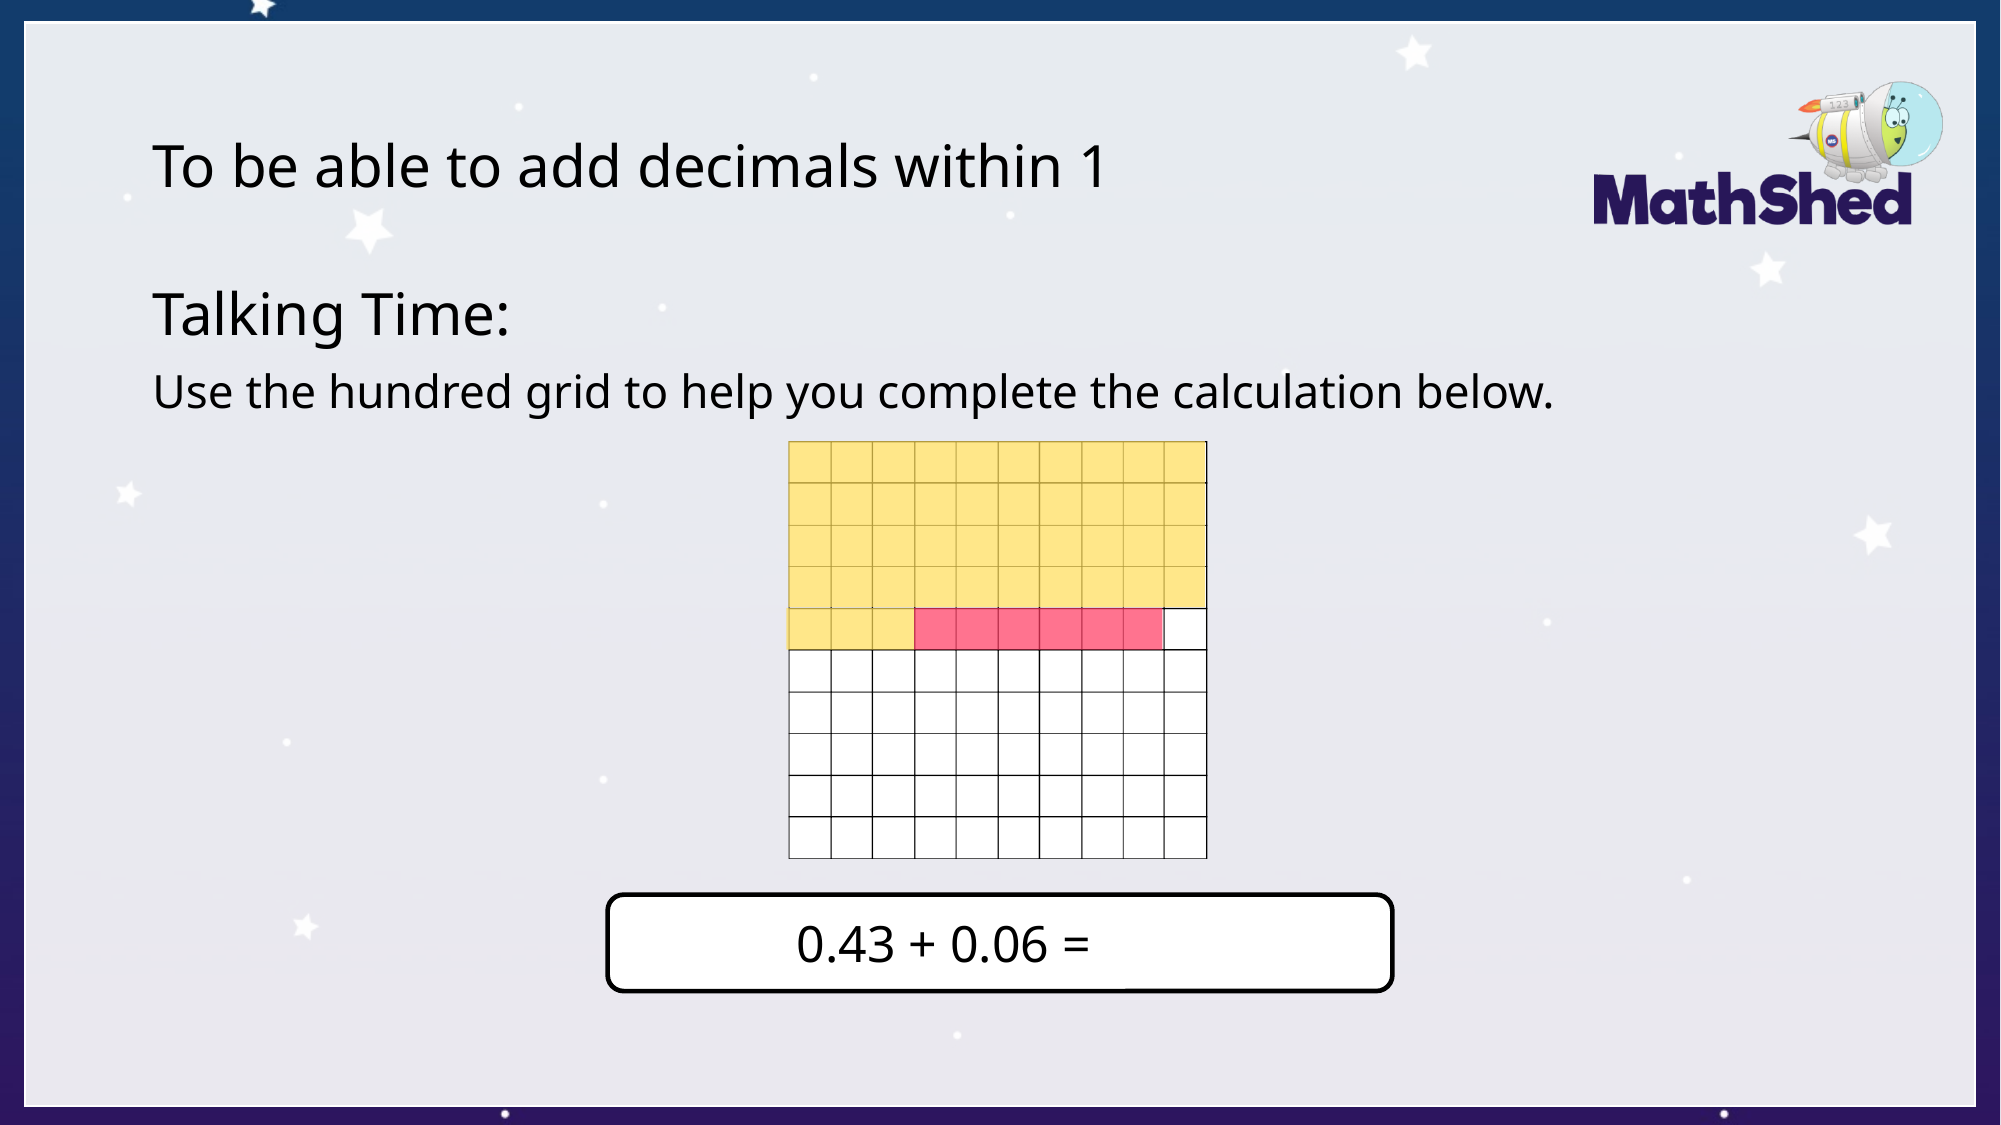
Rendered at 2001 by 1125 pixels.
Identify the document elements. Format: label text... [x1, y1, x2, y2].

text_box 0.43 + 0.06 = 0.49 [606, 893, 1394, 993]
picture [0, 0, 2001, 1125]
list Talking Time: Use the hundred grid to help you complete the calculation below. [137, 277, 1863, 992]
title To be able to add decimals within 1 [137, 59, 1578, 277]
